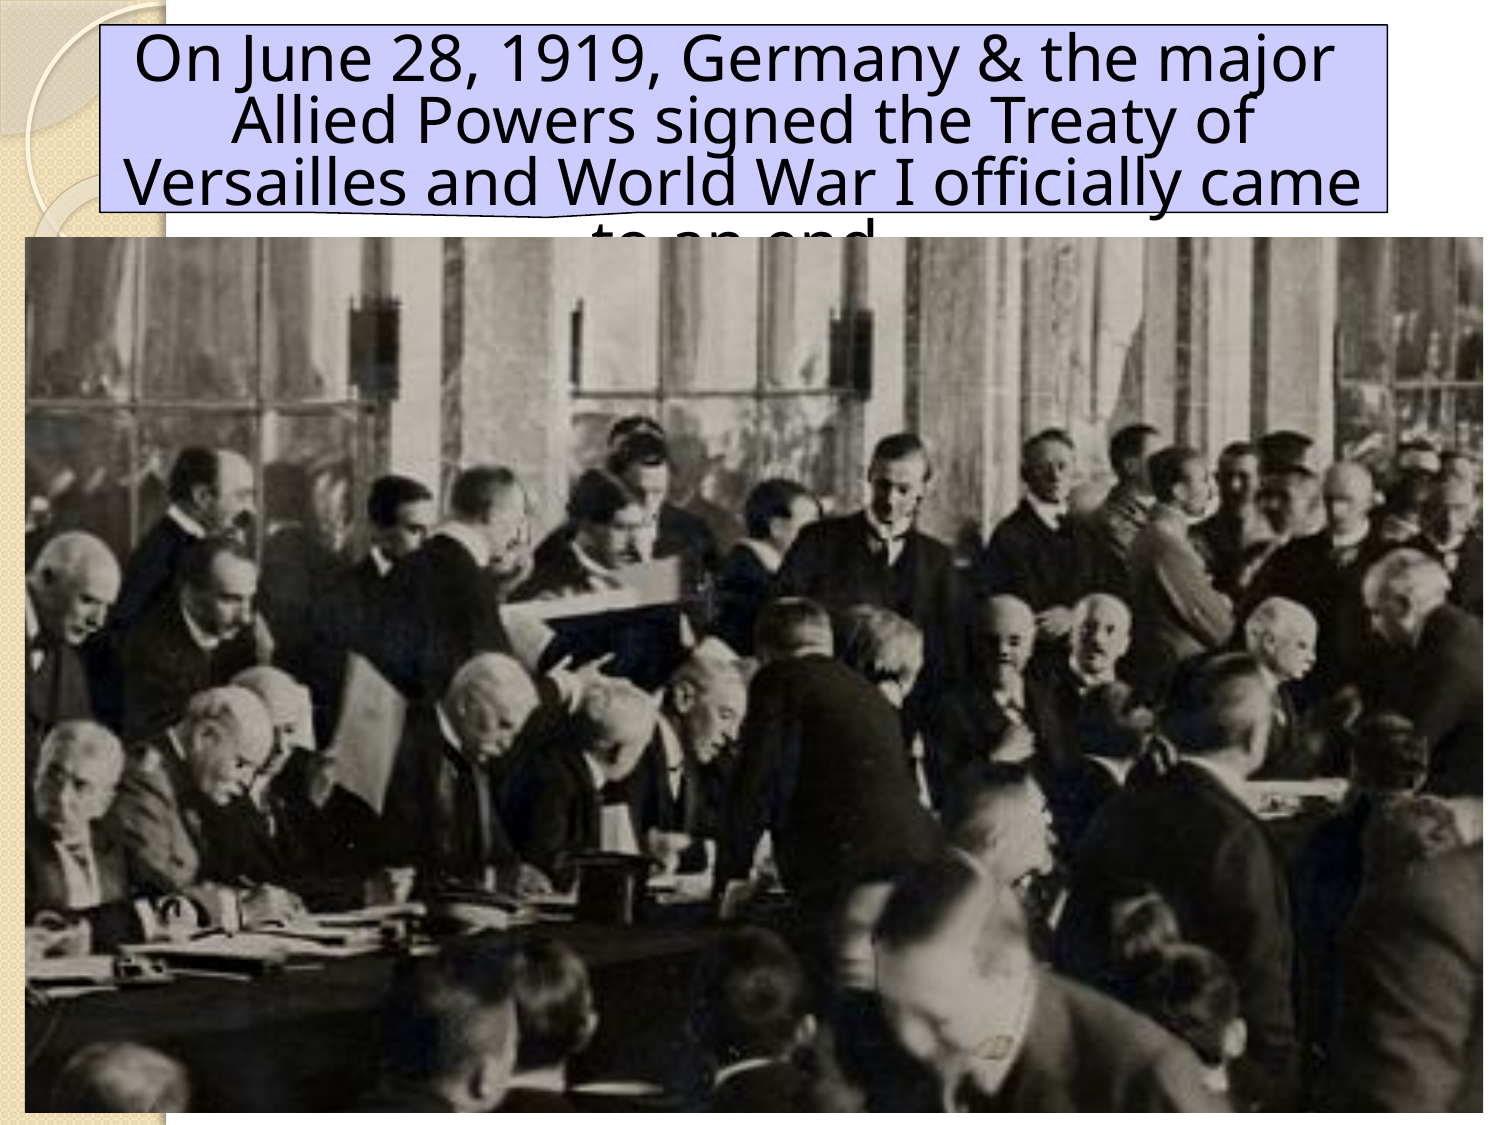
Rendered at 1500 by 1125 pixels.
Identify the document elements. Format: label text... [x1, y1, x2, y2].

text_box On June 28, 1919, Germany & the major Allied Powers signed the Treaty of Versailles and World War I officially came to an end [99, 24, 1388, 218]
picture [24, 237, 1484, 1113]
